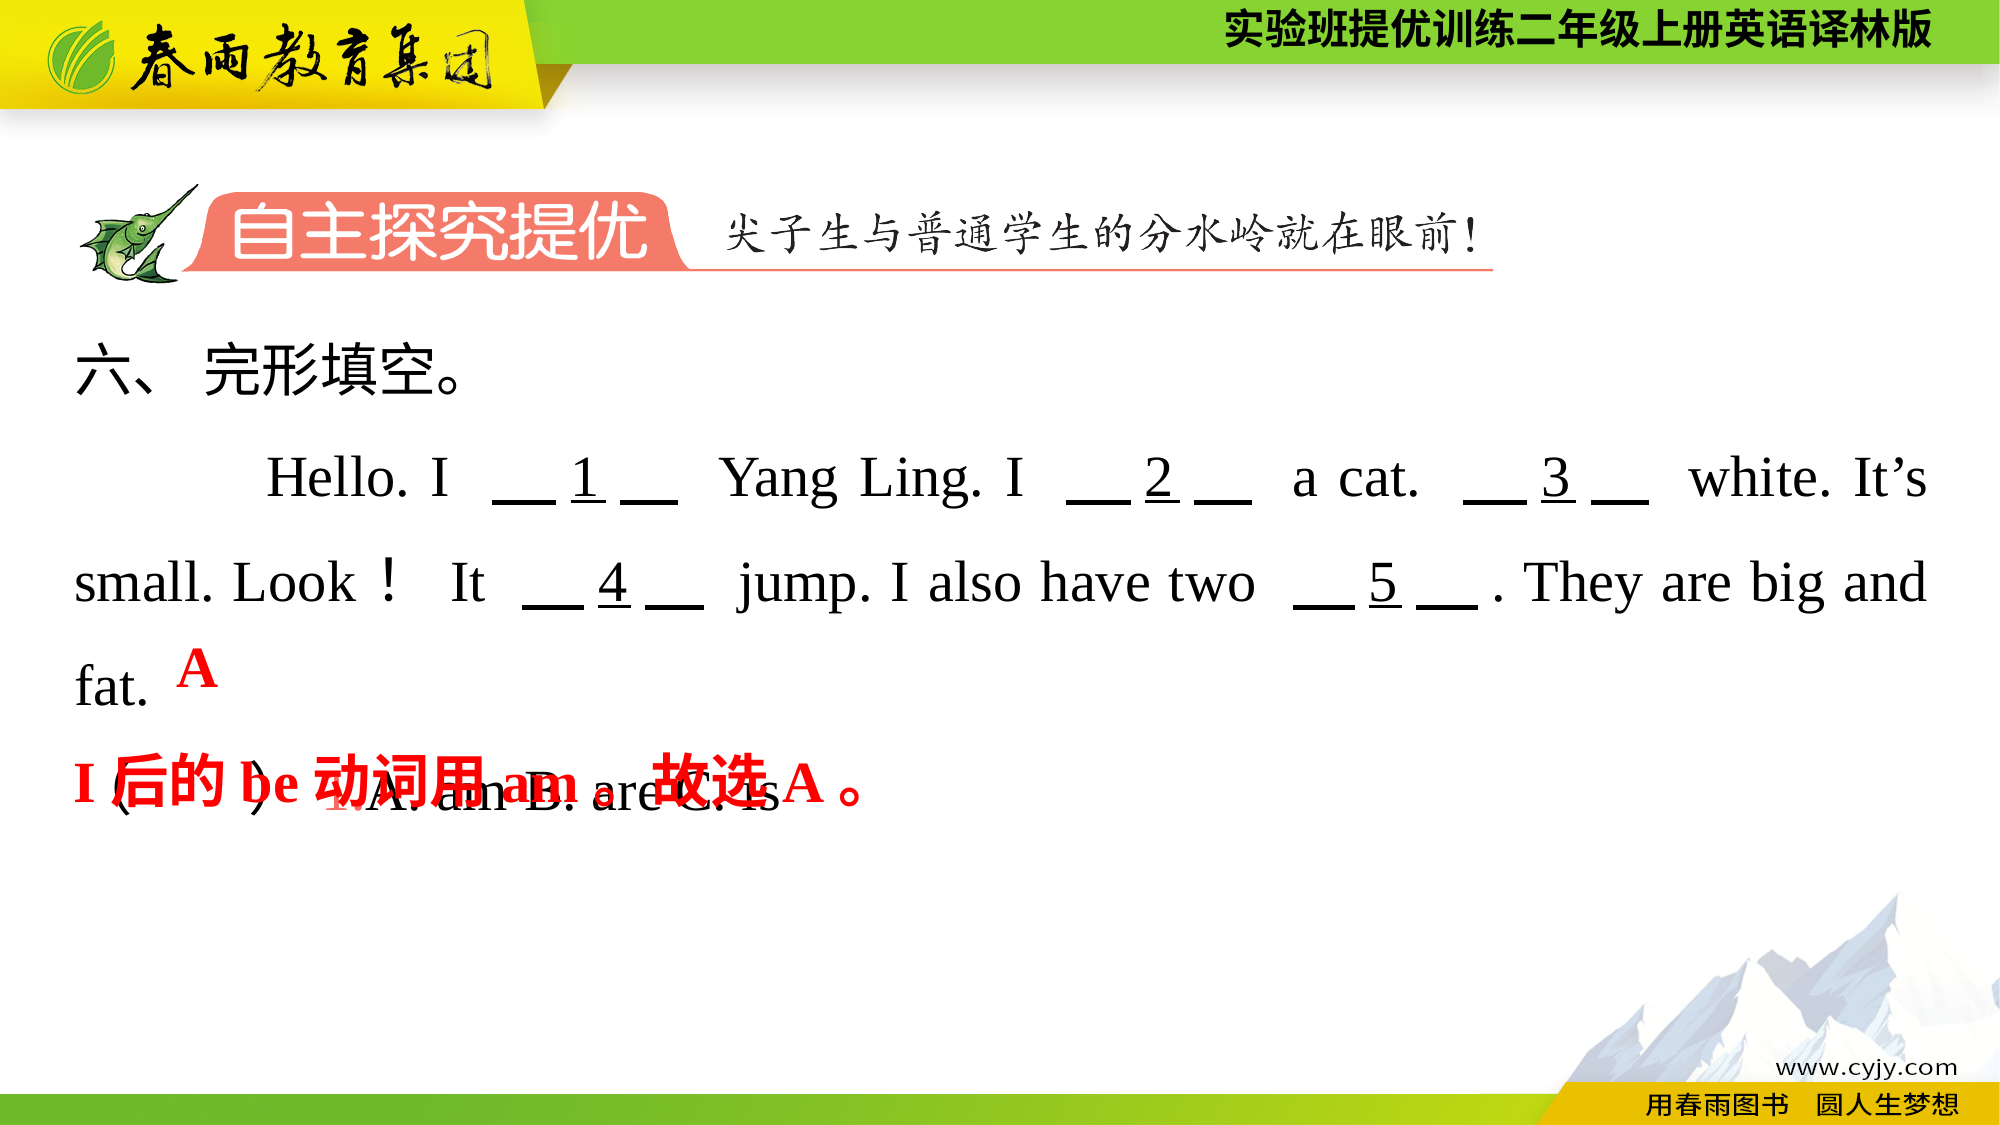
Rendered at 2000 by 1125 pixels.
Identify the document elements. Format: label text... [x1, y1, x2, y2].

text_box A [161, 621, 234, 707]
list 六、 完形填空。 Hello. I 1 Yang Ling. I 2 a cat. 3 white. It’s small. Look！It 4 jump. I also have two 5 . They are big and fat. （ ）1.A. am B. are C. is [59, 290, 1944, 717]
text_box I后的be动词用am。故选A。 [58, 736, 912, 822]
picture [0, 0, 2000, 1125]
